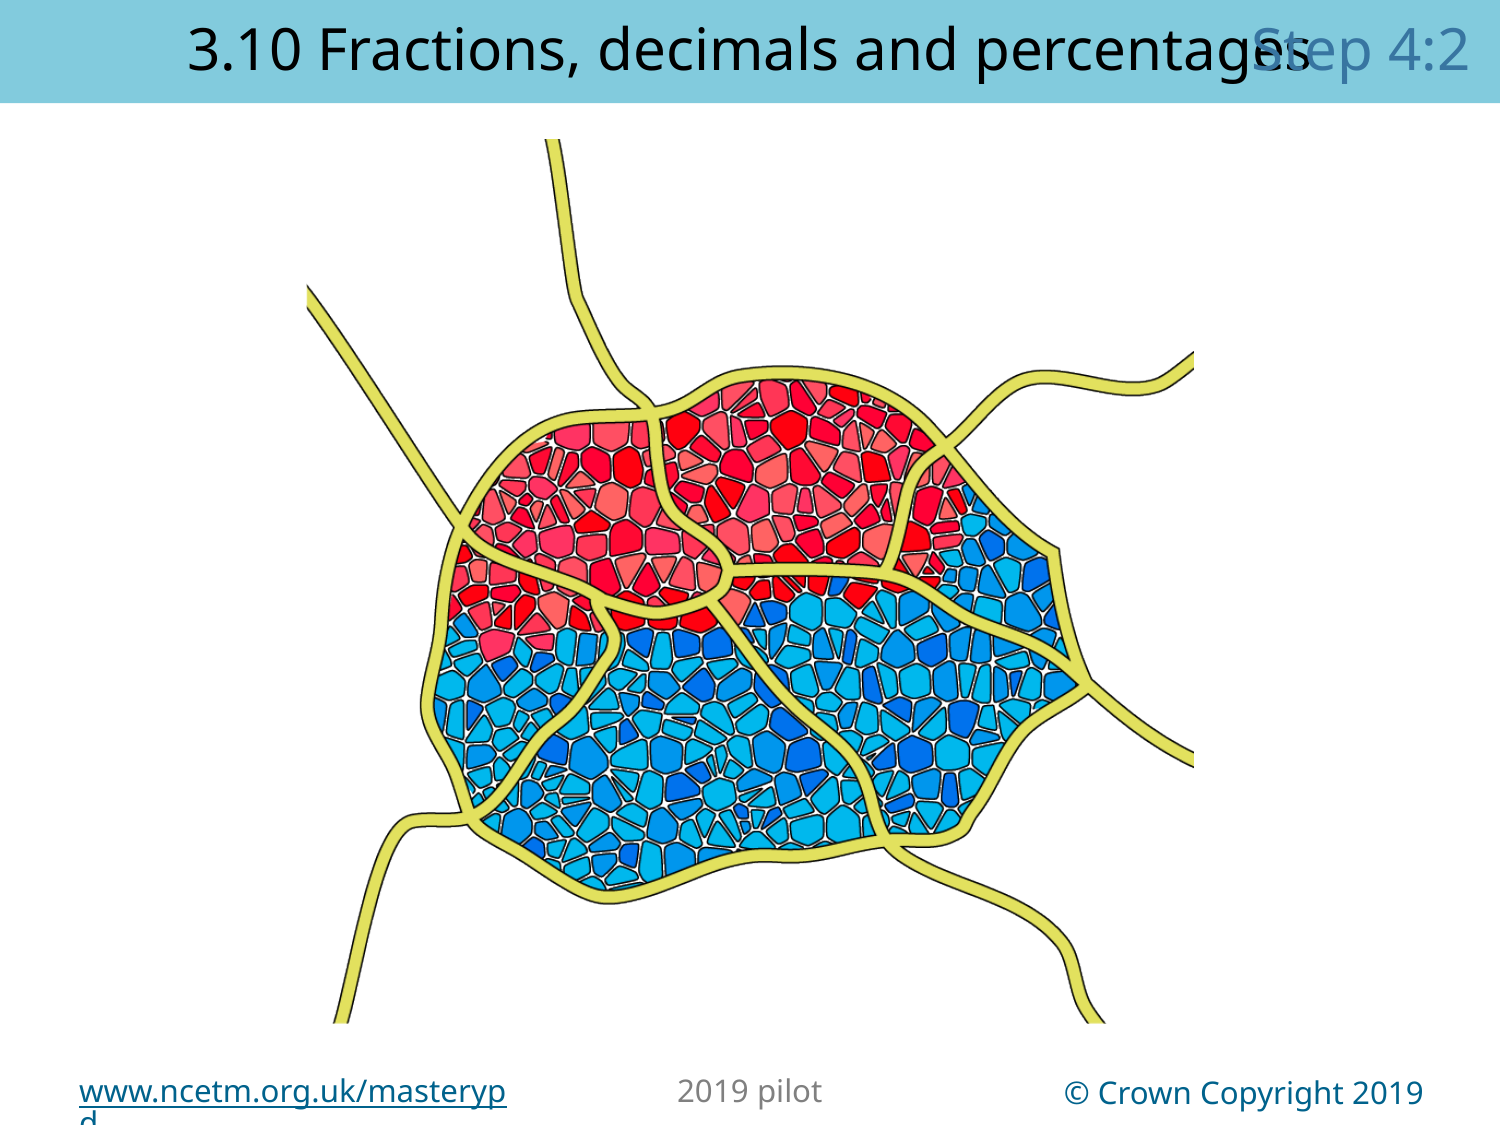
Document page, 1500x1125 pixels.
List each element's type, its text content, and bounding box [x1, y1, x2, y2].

list Step 4:2 [0, 0, 1500, 104]
picture [305, 139, 1194, 1024]
